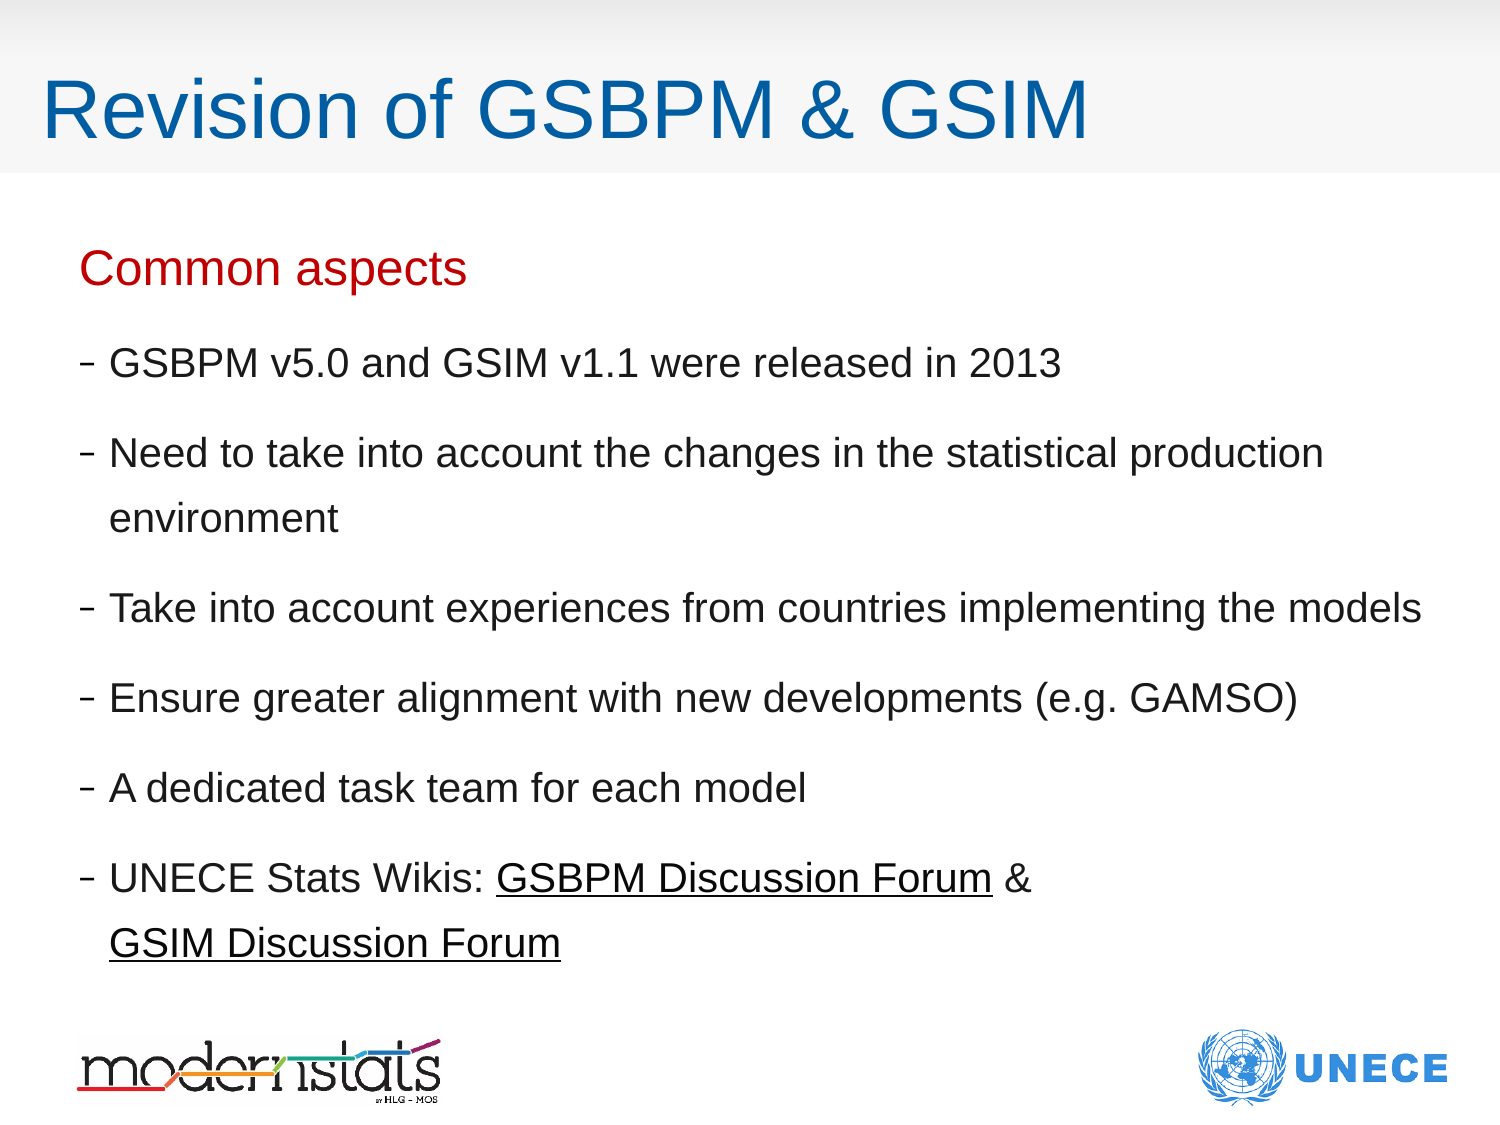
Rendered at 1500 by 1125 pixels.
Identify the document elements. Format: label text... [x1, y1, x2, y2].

picture [76, 1047, 441, 1106]
list Common aspects GSBPM v5.0 and GSIM v1.1 were released in 2013 Need to take into account the changes in the statistical production environment Take into account experiences from countries implementing the models Ensure greater alignment with new developments (e.g. GAMSO) A dedicated task team for each model UNECE Stats Wikis: GSBPM Discussion Forum & GSIM Discussion Forum [41, 217, 1459, 1047]
title Revision of GSBPM & GSIM [41, 33, 1459, 157]
picture [1198, 1047, 1447, 1106]
